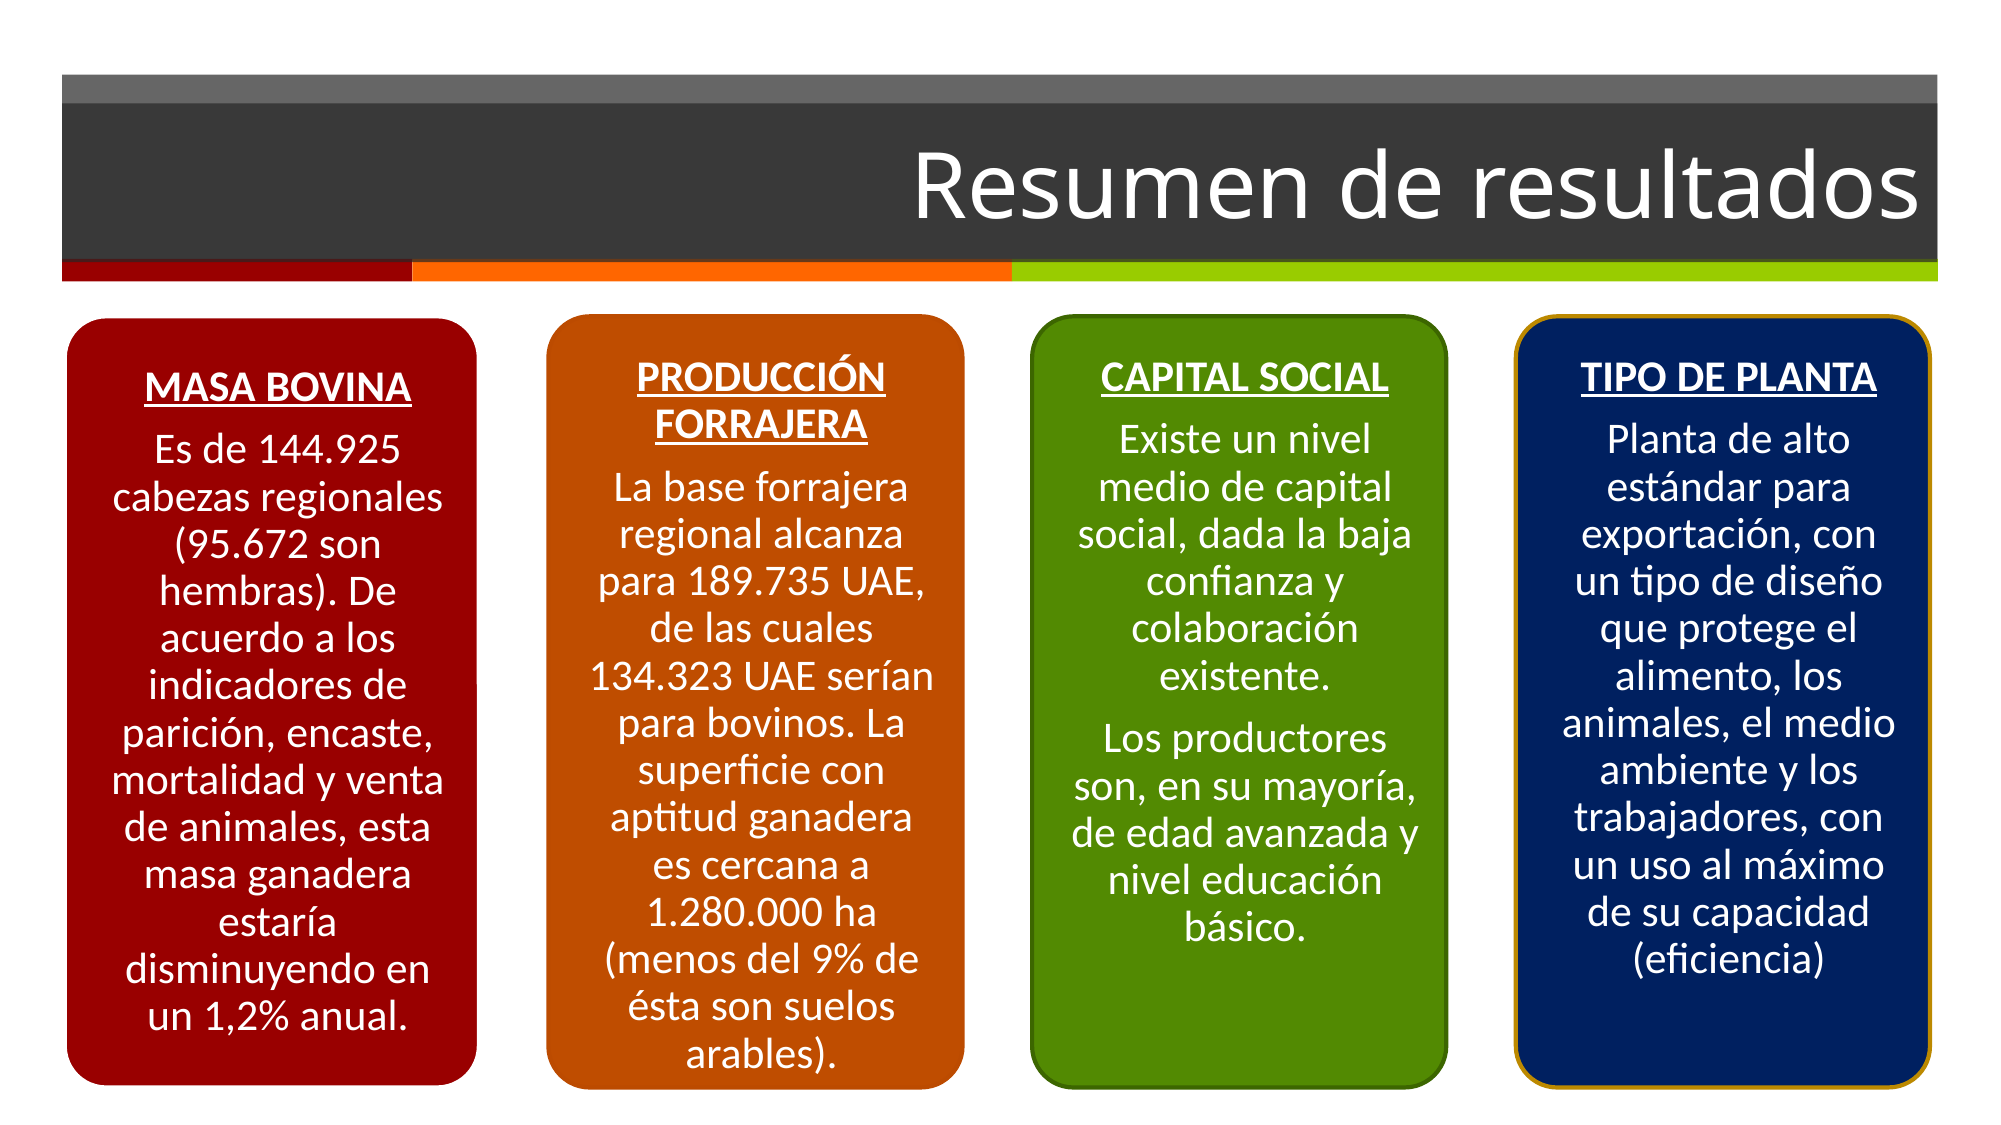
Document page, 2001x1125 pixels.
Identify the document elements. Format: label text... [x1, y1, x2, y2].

title Resumen de resultados [62, 103, 1938, 263]
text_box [63, 315, 1931, 1088]
